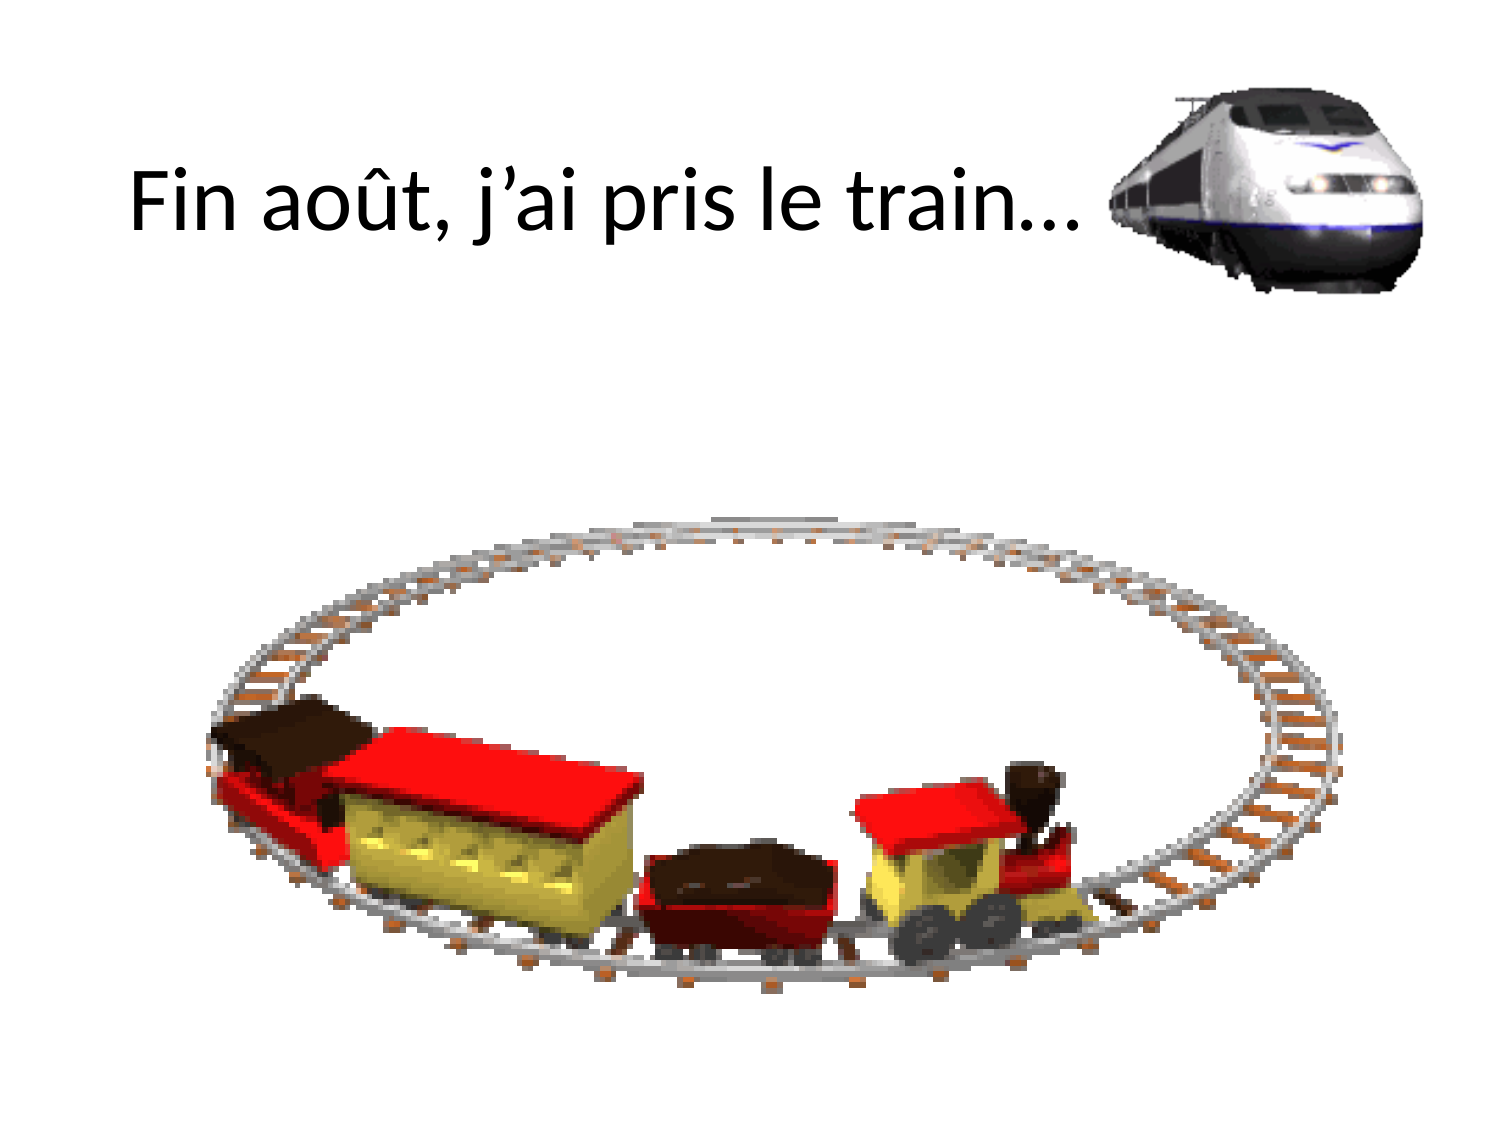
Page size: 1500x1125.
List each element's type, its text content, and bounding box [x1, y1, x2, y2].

picture [162, 74, 1438, 1125]
title Fin août, j’ai pris le train… [75, 99, 1094, 288]
